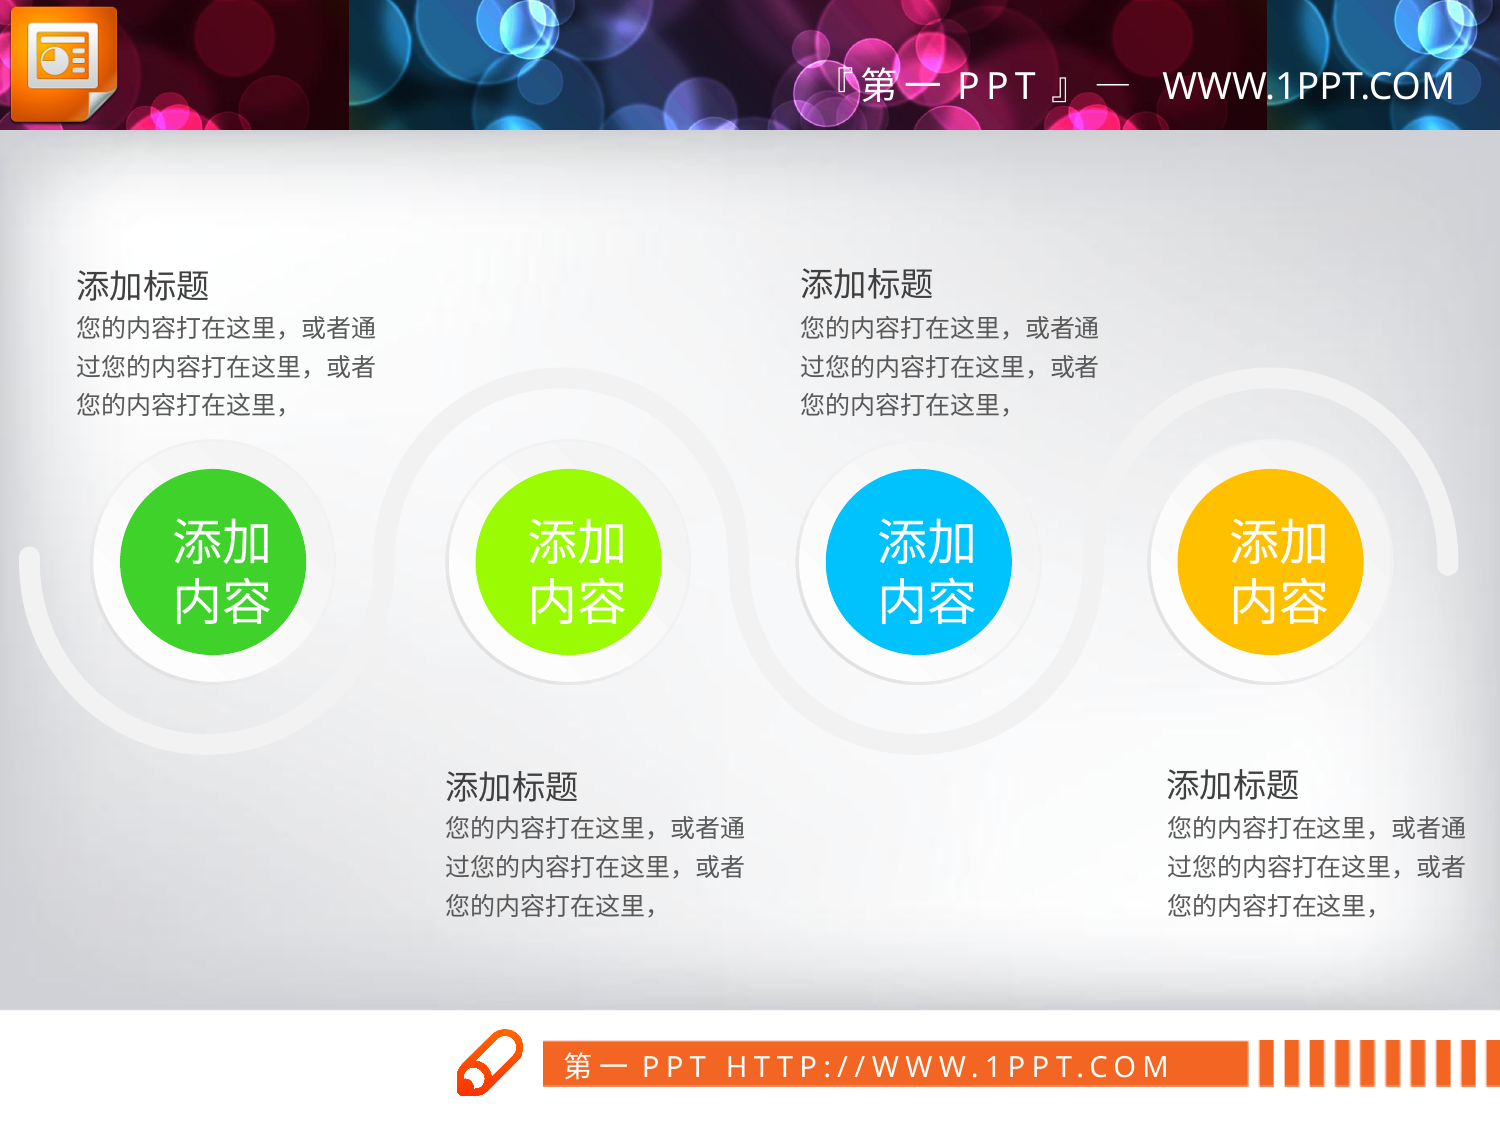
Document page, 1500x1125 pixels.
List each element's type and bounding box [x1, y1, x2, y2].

picture [543, 1040, 1500, 1087]
text_box [89, 438, 337, 686]
text_box [425, 745, 767, 924]
text_box [795, 438, 1042, 686]
picture [0, 0, 1500, 1012]
text_box [56, 244, 398, 423]
text_box [29, 377, 1449, 745]
text_box [445, 438, 692, 686]
text_box [1147, 438, 1394, 686]
text_box [1146, 744, 1488, 924]
text_box [779, 243, 1121, 423]
